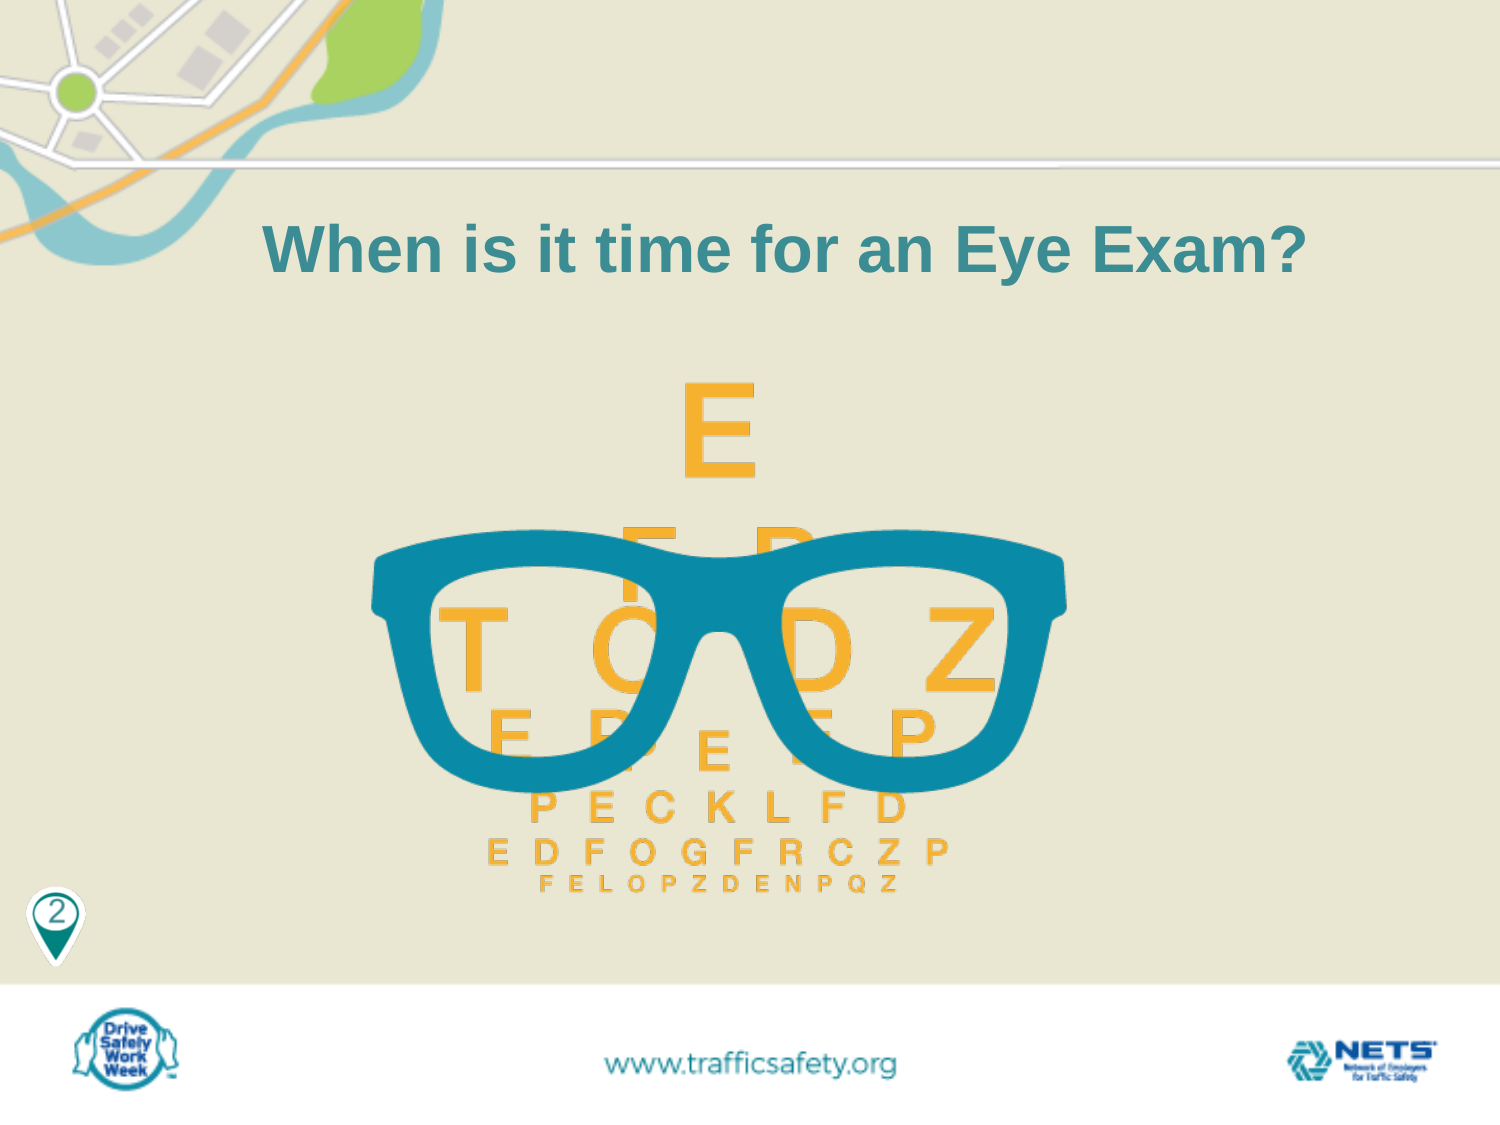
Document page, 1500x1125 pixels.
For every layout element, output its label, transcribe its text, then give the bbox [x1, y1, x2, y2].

title When is it time for an Eye Exam? [36, 170, 1500, 322]
picture [0, 0, 1500, 1125]
